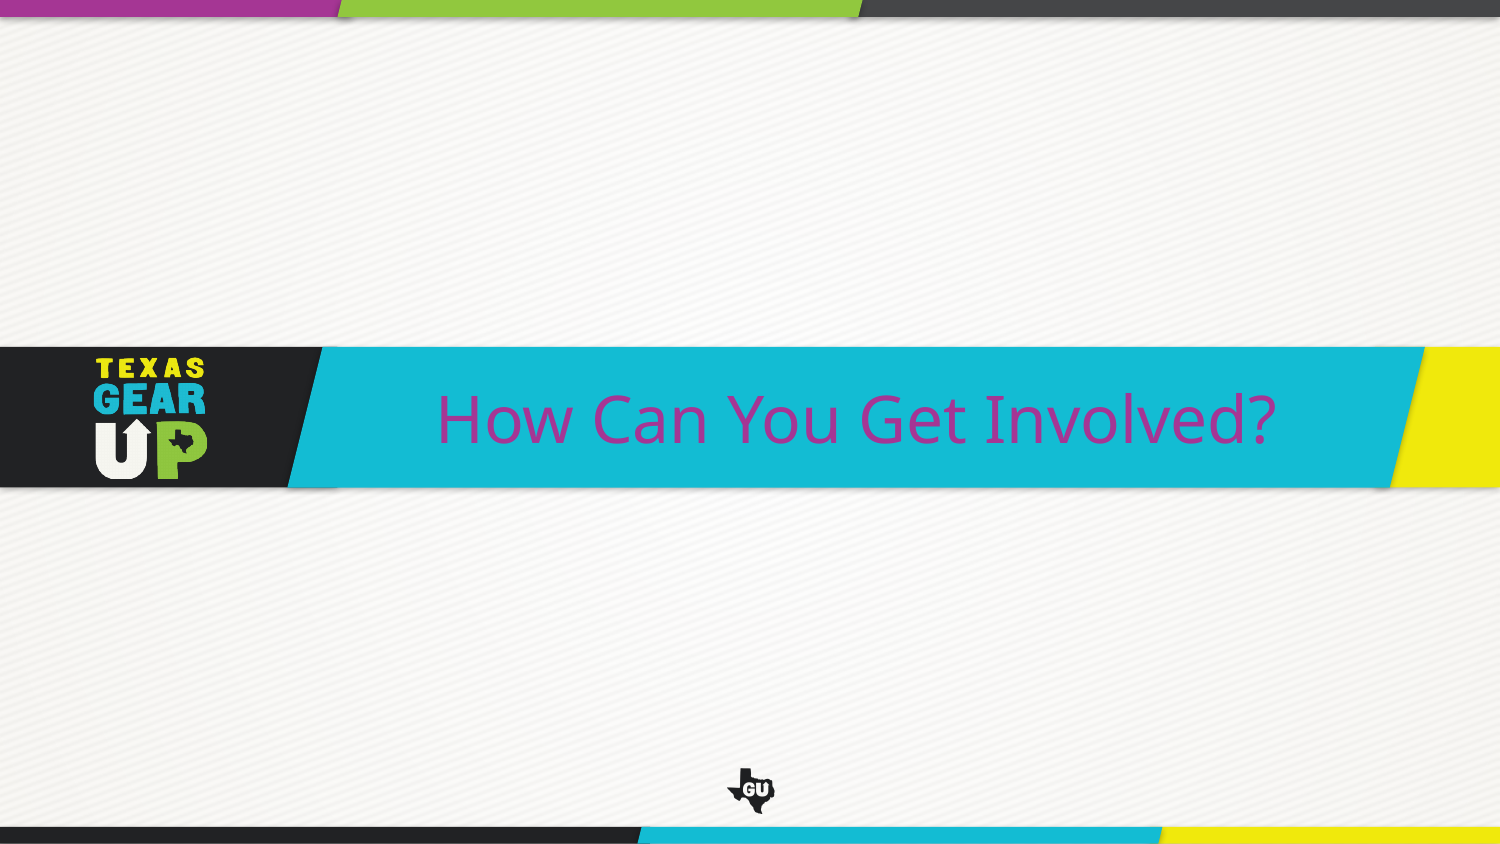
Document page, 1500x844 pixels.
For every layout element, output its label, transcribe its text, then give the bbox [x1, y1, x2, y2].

text_box How Can You Get Involved? [337, 346, 1375, 488]
